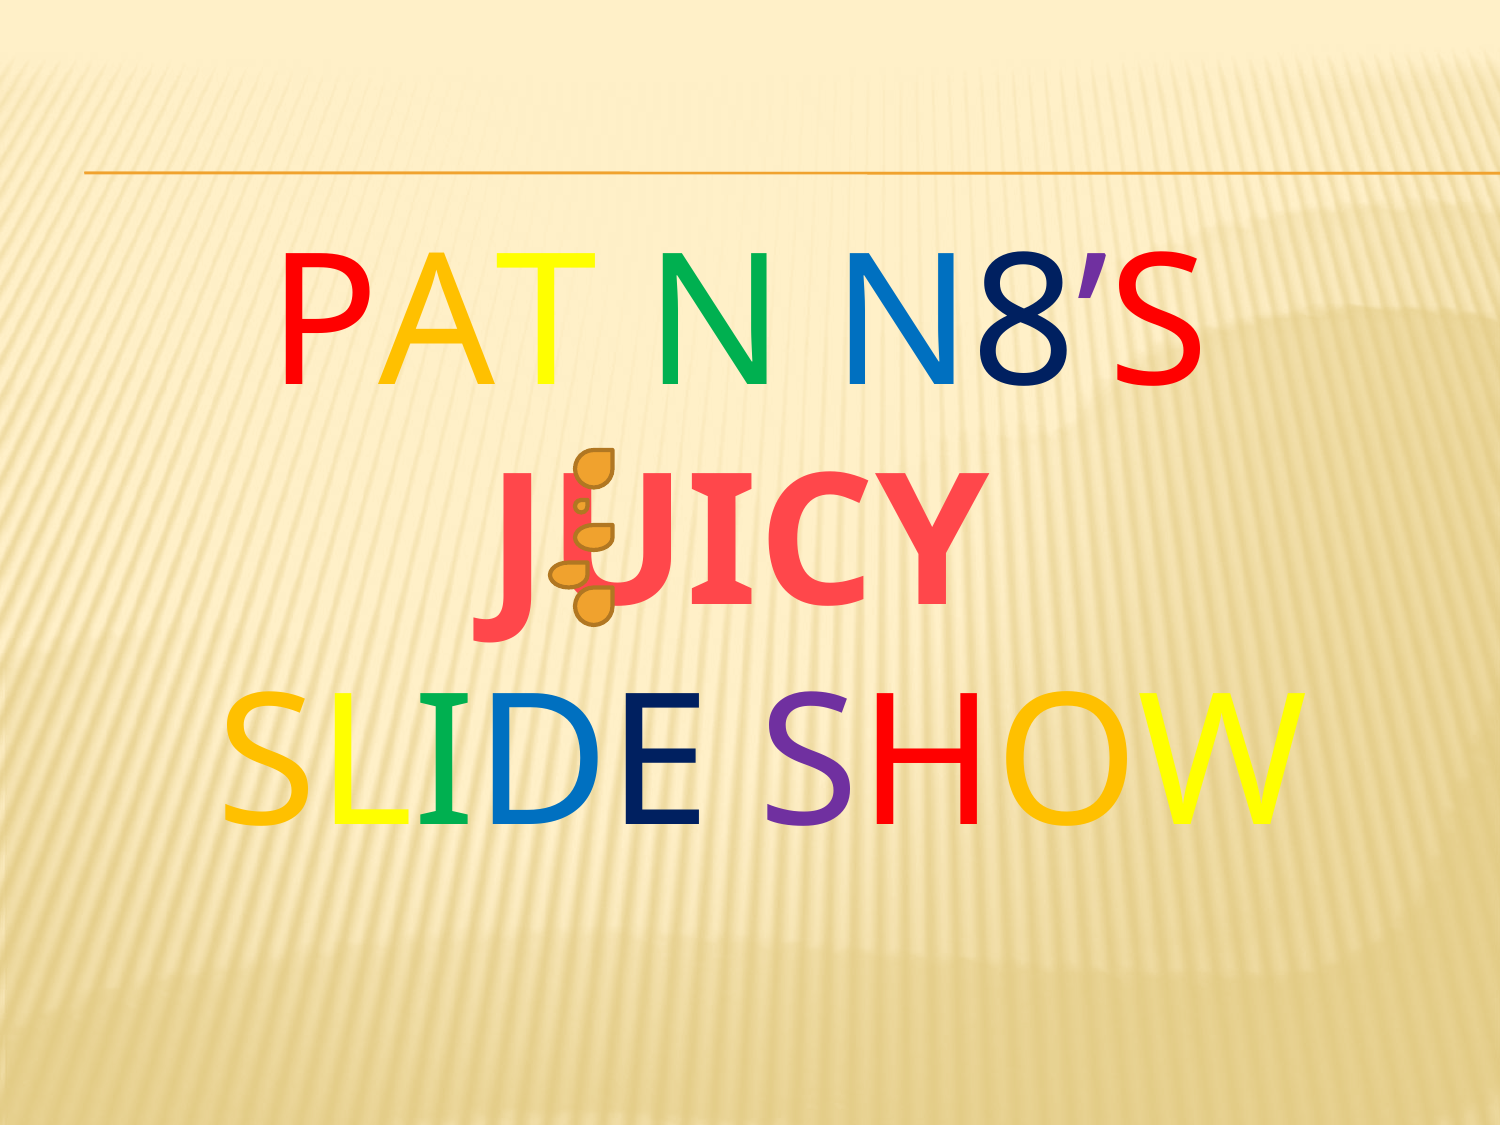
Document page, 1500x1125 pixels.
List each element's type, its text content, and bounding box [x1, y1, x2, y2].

text_box [547, 560, 590, 590]
text_box [572, 447, 615, 490]
title Pat n N8’s Juicy Slide Show [50, 75, 1475, 988]
text_box [572, 585, 615, 628]
text_box [572, 497, 590, 515]
text_box [572, 522, 615, 553]
